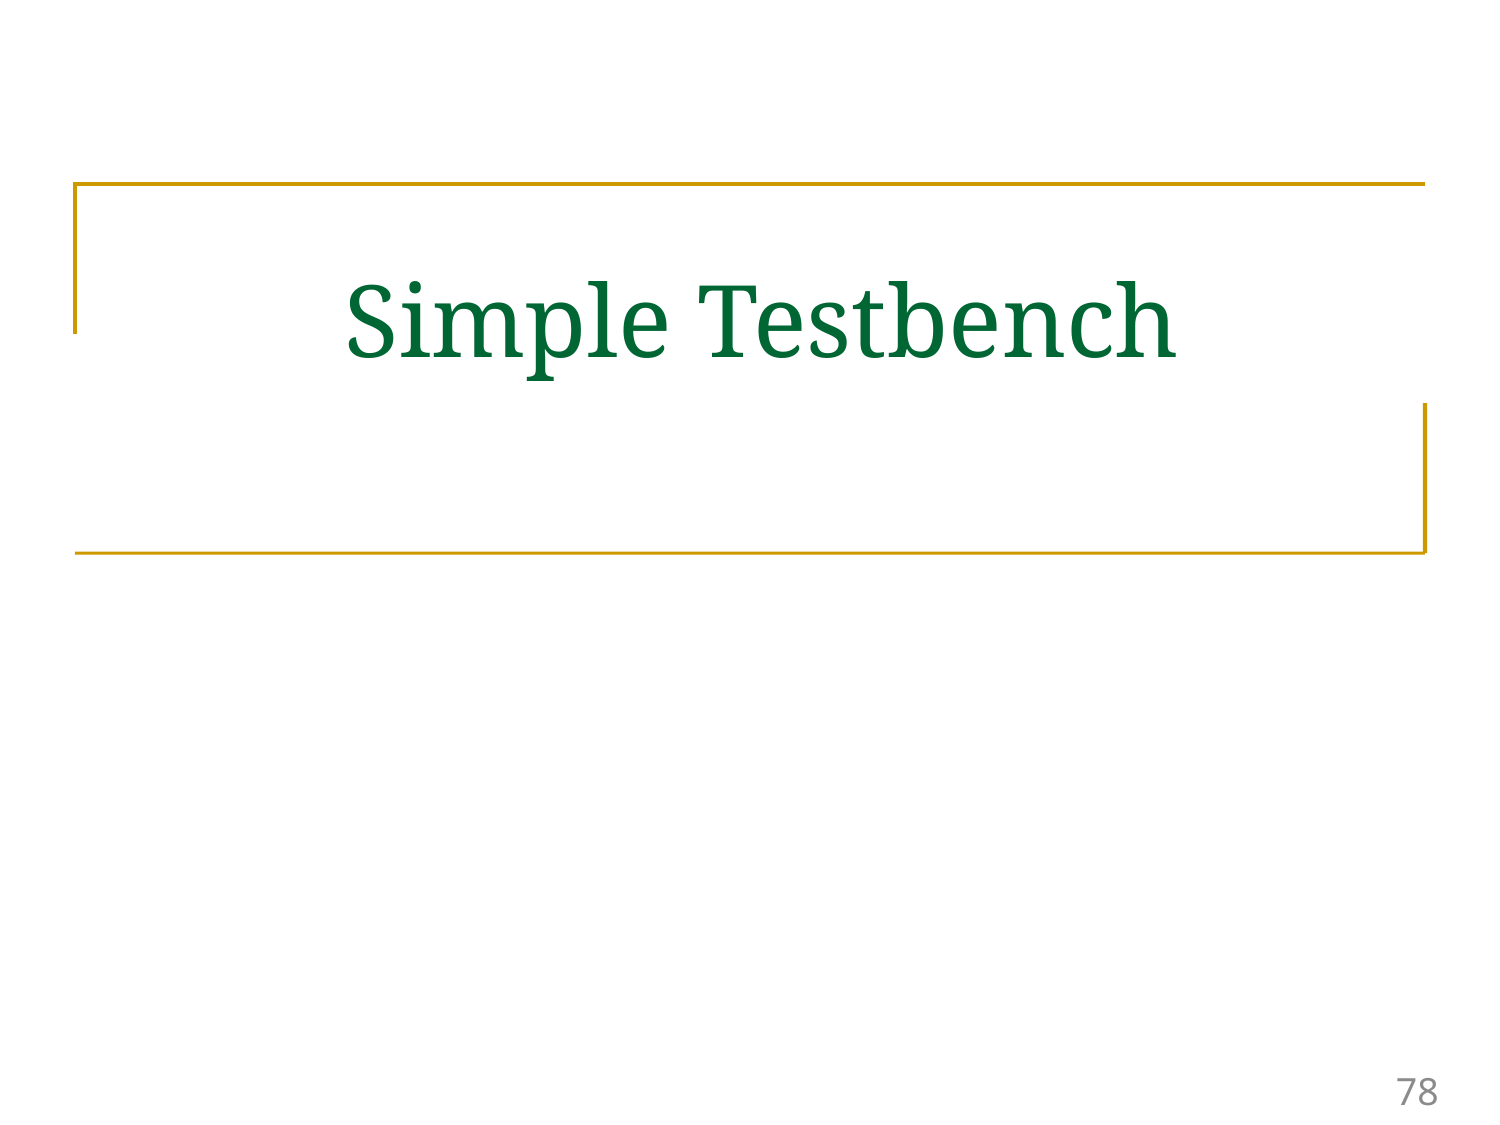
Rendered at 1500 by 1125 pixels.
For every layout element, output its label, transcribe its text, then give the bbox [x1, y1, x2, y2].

title Simple Testbench [112, 249, 1413, 538]
slide_number 78 [1116, 1063, 1454, 1124]
